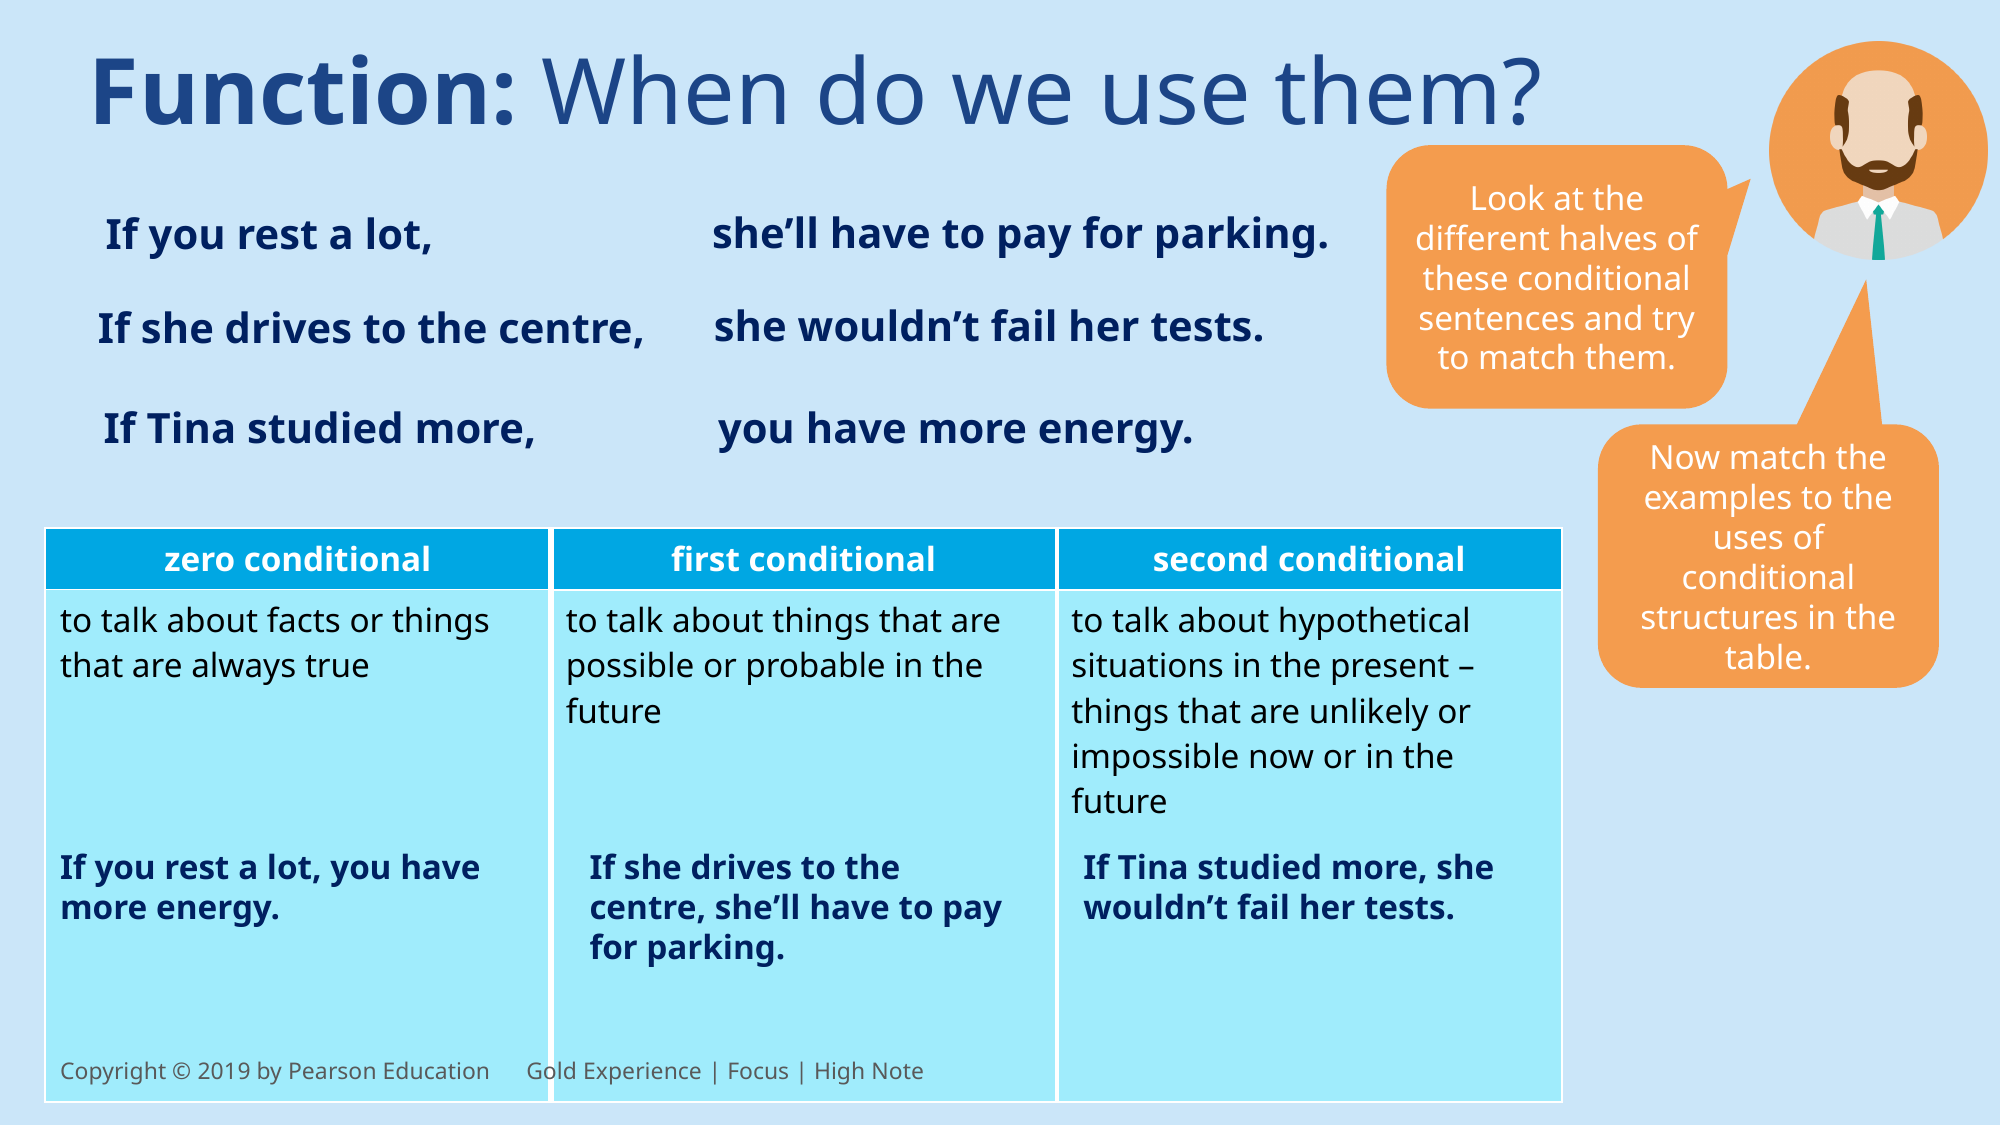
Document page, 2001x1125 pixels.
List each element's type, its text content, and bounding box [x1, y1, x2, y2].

table_header first conditional [554, 529, 1055, 589]
text_box If she drives to the centre, [83, 294, 671, 360]
text_box If Tina studied more, [88, 394, 573, 460]
footer Copyright © 2019 by Pearson Education Gold Experience | Focus | High Note [45, 1040, 1084, 1101]
text_box Now match the examples to the uses of conditional structures in the table. [1595, 277, 1942, 690]
table_header zero conditional [46, 529, 548, 589]
table_cell to talk about hypothetical situations in the present – things that are unlikely or impossible now or in the future [1059, 591, 1561, 1101]
text_box you have more energy. [703, 394, 1209, 460]
title Function: When do we use them? [73, 37, 1879, 253]
text_box If you rest a lot, you have more energy. [45, 838, 503, 934]
table_cell to talk about facts or things that are always true [46, 590, 548, 1040]
picture [1768, 40, 1989, 261]
text_box she’ll have to pay for parking. [697, 199, 1345, 265]
text_box Look at the different halves of these conditional sentences and try to match them. [1384, 143, 1753, 411]
table_cell to talk about things that are possible or probable in the future [554, 591, 1055, 1040]
table_header second conditional [1059, 529, 1561, 589]
text_box she wouldn’t fail her tests. [699, 292, 1280, 358]
text_box If you rest a lot, [90, 200, 448, 265]
text_box If Tina studied more, she wouldn’t fail her tests. [1068, 838, 1527, 934]
text_box If she drives to the centre, she’ll have to pay for parking. [574, 838, 1033, 974]
